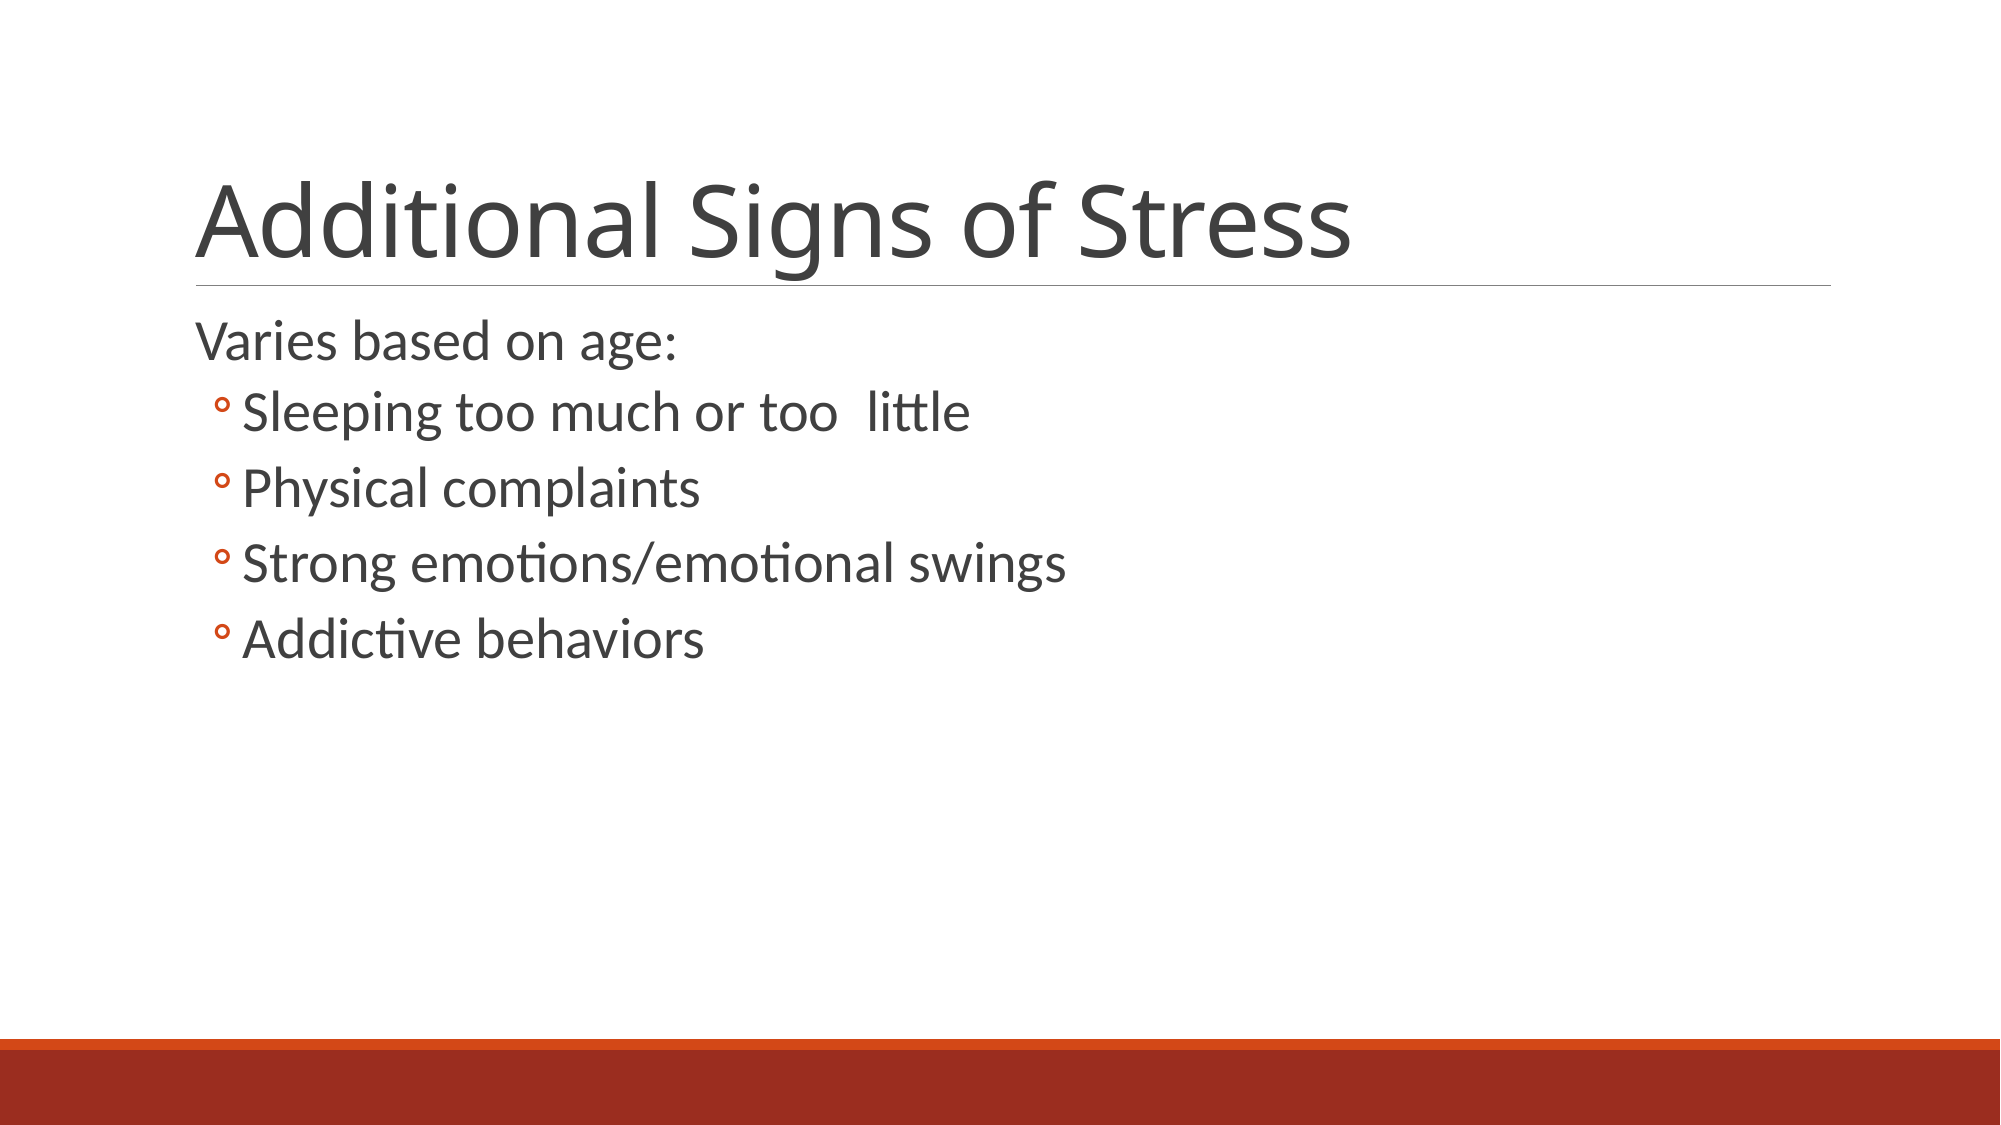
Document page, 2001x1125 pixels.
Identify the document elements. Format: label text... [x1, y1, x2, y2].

title Additional Signs of Stress [180, 47, 1830, 285]
list Varies based on age: Sleeping too much or too little Physical complaints Strong emotions/emotional swings Addictive behaviors [180, 302, 1830, 963]
